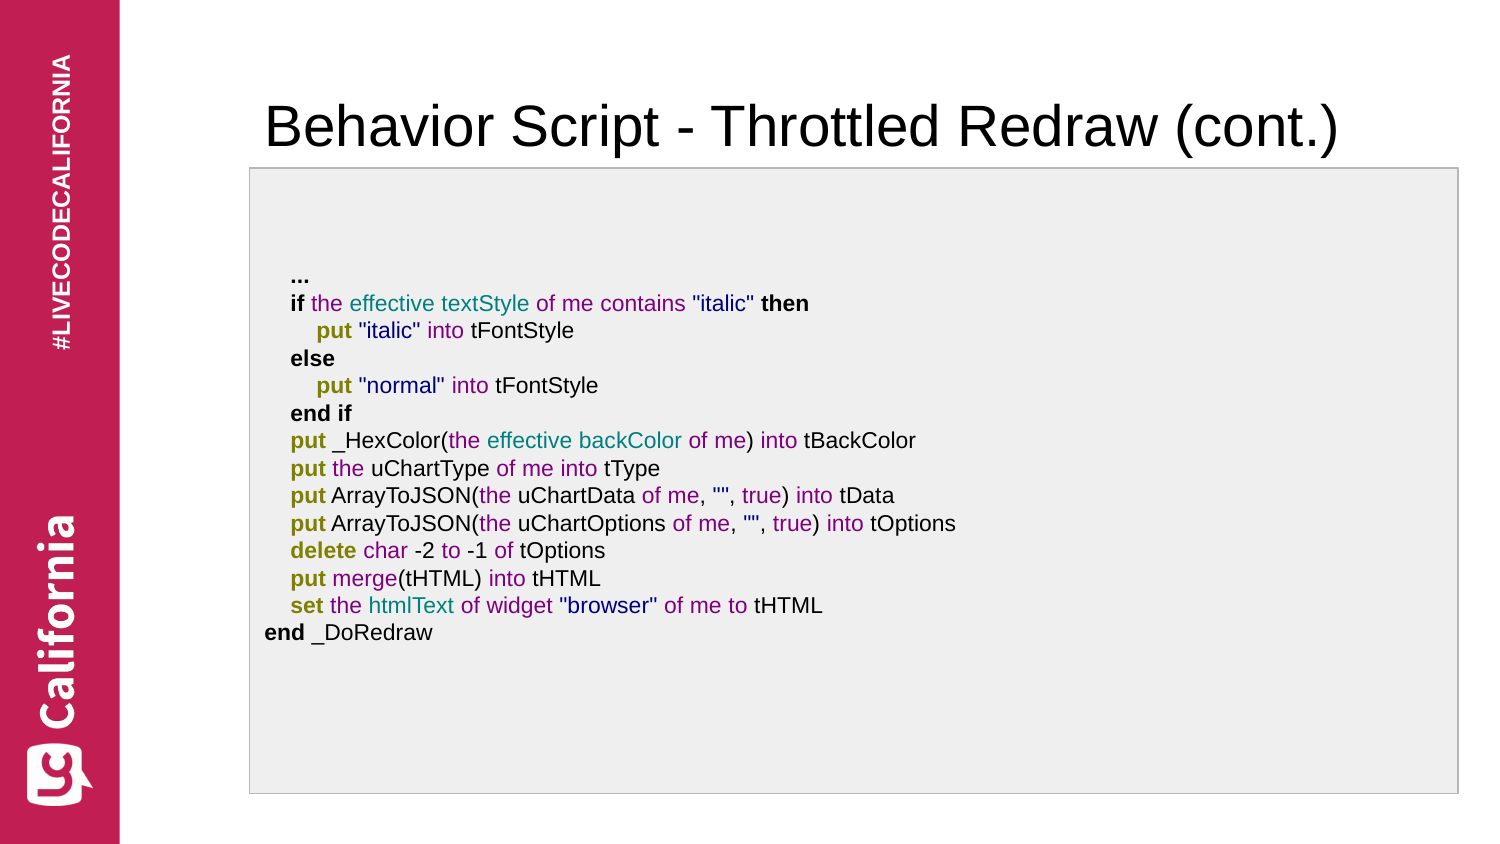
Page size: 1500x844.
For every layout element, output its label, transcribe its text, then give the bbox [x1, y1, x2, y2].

text_box ... if the effective textStyle of me contains "italic" then put "italic" into tFontStyle else put "normal" into tFontStyle end if put _HexColor(the effective backColor of me) into tBackColor put the uChartType of me into tType put ArrayToJSON(the uChartData of me, "", true) into tData put ArrayToJSON(the uChartOptions of me, "", true) into tOptions delete char -2 to -1 of tOptions put merge(tHTML) into tHTML set the htmlText of widget "browser" of me to tHTML end _DoRedraw [249, 167, 1459, 794]
title Behavior Script - Throttled Redraw (cont.) [249, 72, 1417, 167]
picture [0, 0, 120, 844]
